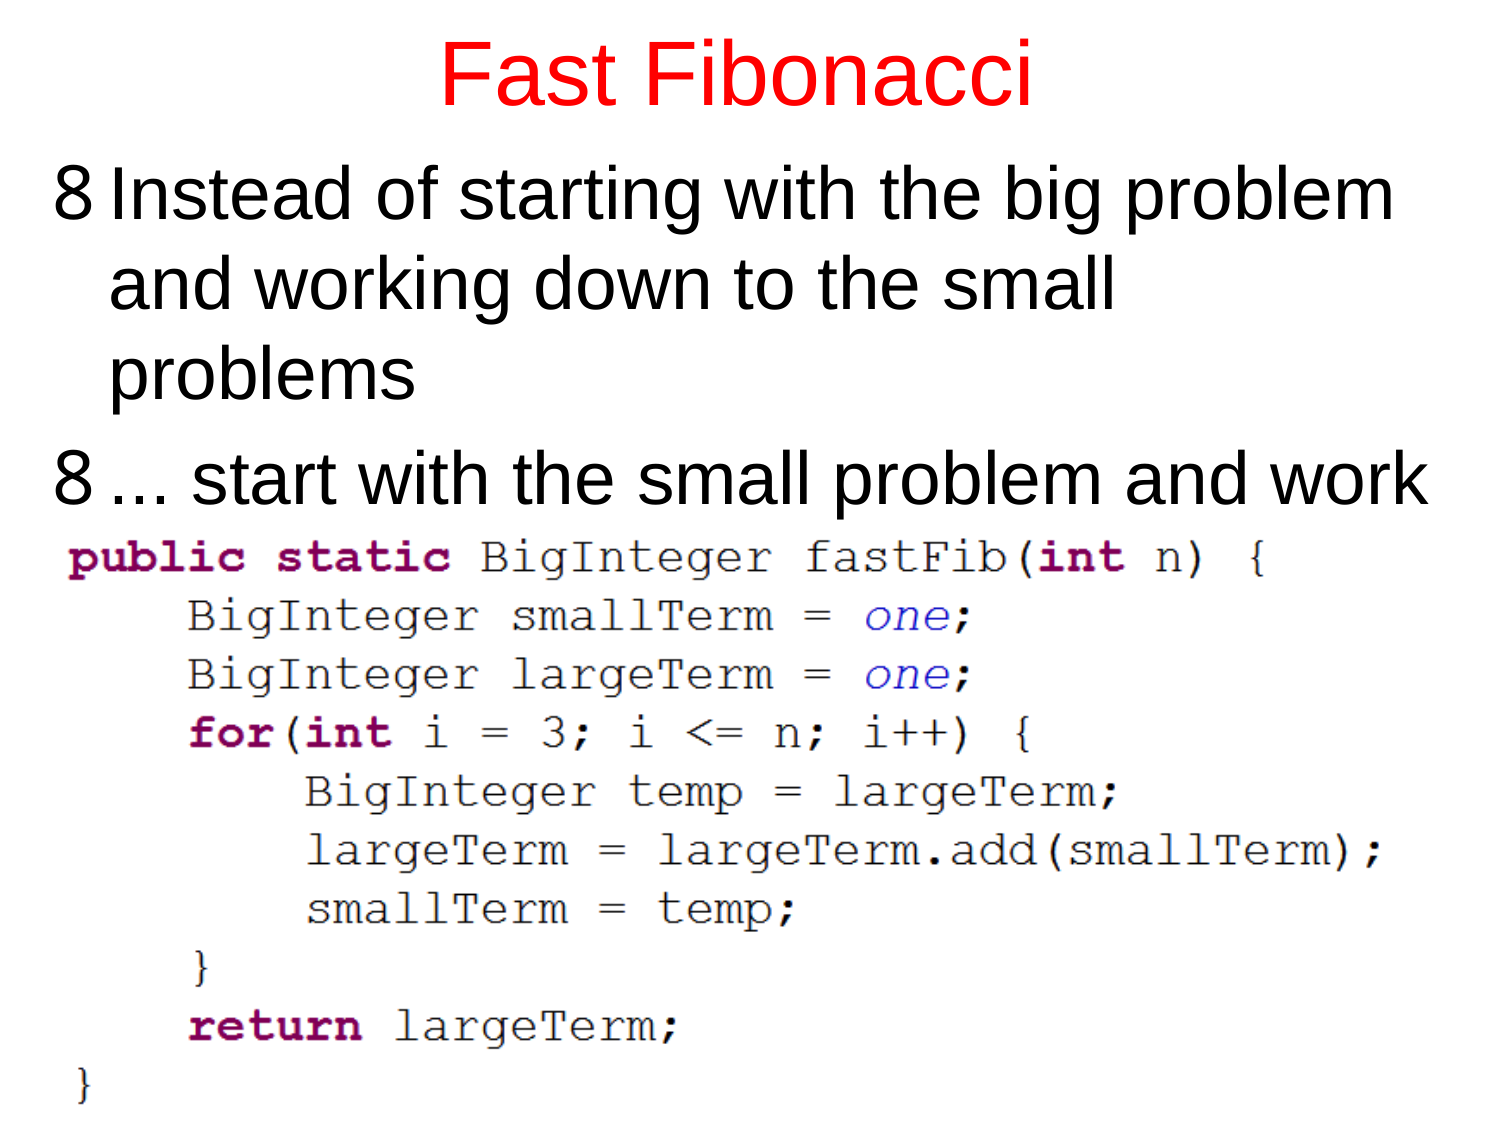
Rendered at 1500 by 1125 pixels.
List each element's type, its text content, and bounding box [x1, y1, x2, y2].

list Instead of starting with the big problem and working down to the small problems ... start with the small problem and work up to the big problem [37, 137, 1463, 1038]
picture [58, 532, 1422, 1125]
title Fast Fibonacci [112, 0, 1388, 137]
